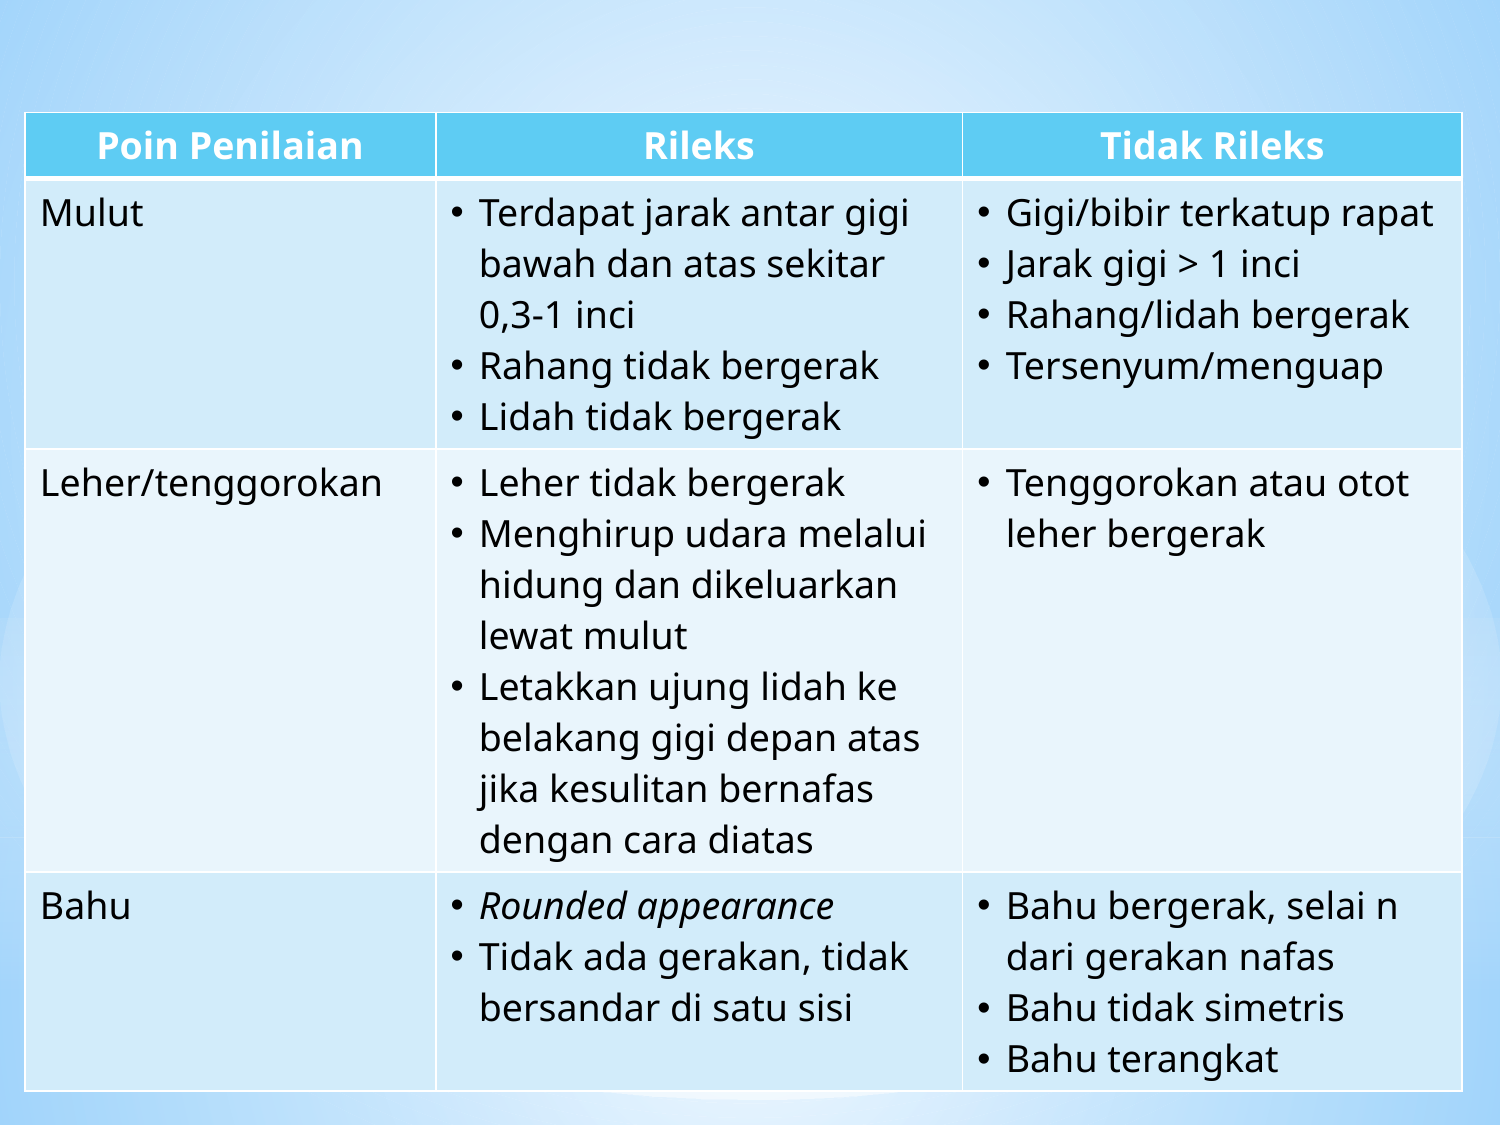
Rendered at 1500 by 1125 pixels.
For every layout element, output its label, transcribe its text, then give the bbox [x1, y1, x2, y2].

table_cell Leher tidak bergerak Menghirup udara melalui hidung dan dikeluarkan lewat mulut Letakkan ujung lidah ke belakang gigi depan atas jika kesulitan bernafas dengan cara diatas [437, 450, 962, 871]
table_cell Bahu [26, 873, 435, 1090]
table_cell Rounded appearance Tidak ada gerakan, tidak bersandar di satu sisi [437, 873, 962, 1090]
table_header Tidak Rileks [963, 113, 1461, 176]
table_cell Gigi/bibir terkatup rapat Jarak gigi > 1 inci Rahang/lidah bergerak Tersenyum/menguap [963, 181, 1461, 448]
table_cell Bahu bergerak, selai n dari gerakan nafas Bahu tidak simetris Bahu terangkat [963, 873, 1461, 1090]
table_cell Mulut [26, 181, 435, 448]
table_cell Leher/tenggorokan [26, 450, 435, 871]
table_cell Terdapat jarak antar gigi bawah dan atas sekitar 0,3-1 inci Rahang tidak bergerak Lidah tidak bergerak [437, 181, 962, 448]
table_header Poin Penilaian [26, 113, 435, 176]
table_header Rileks [437, 113, 962, 176]
table_cell Tenggorokan atau otot leher bergerak [963, 450, 1461, 871]
